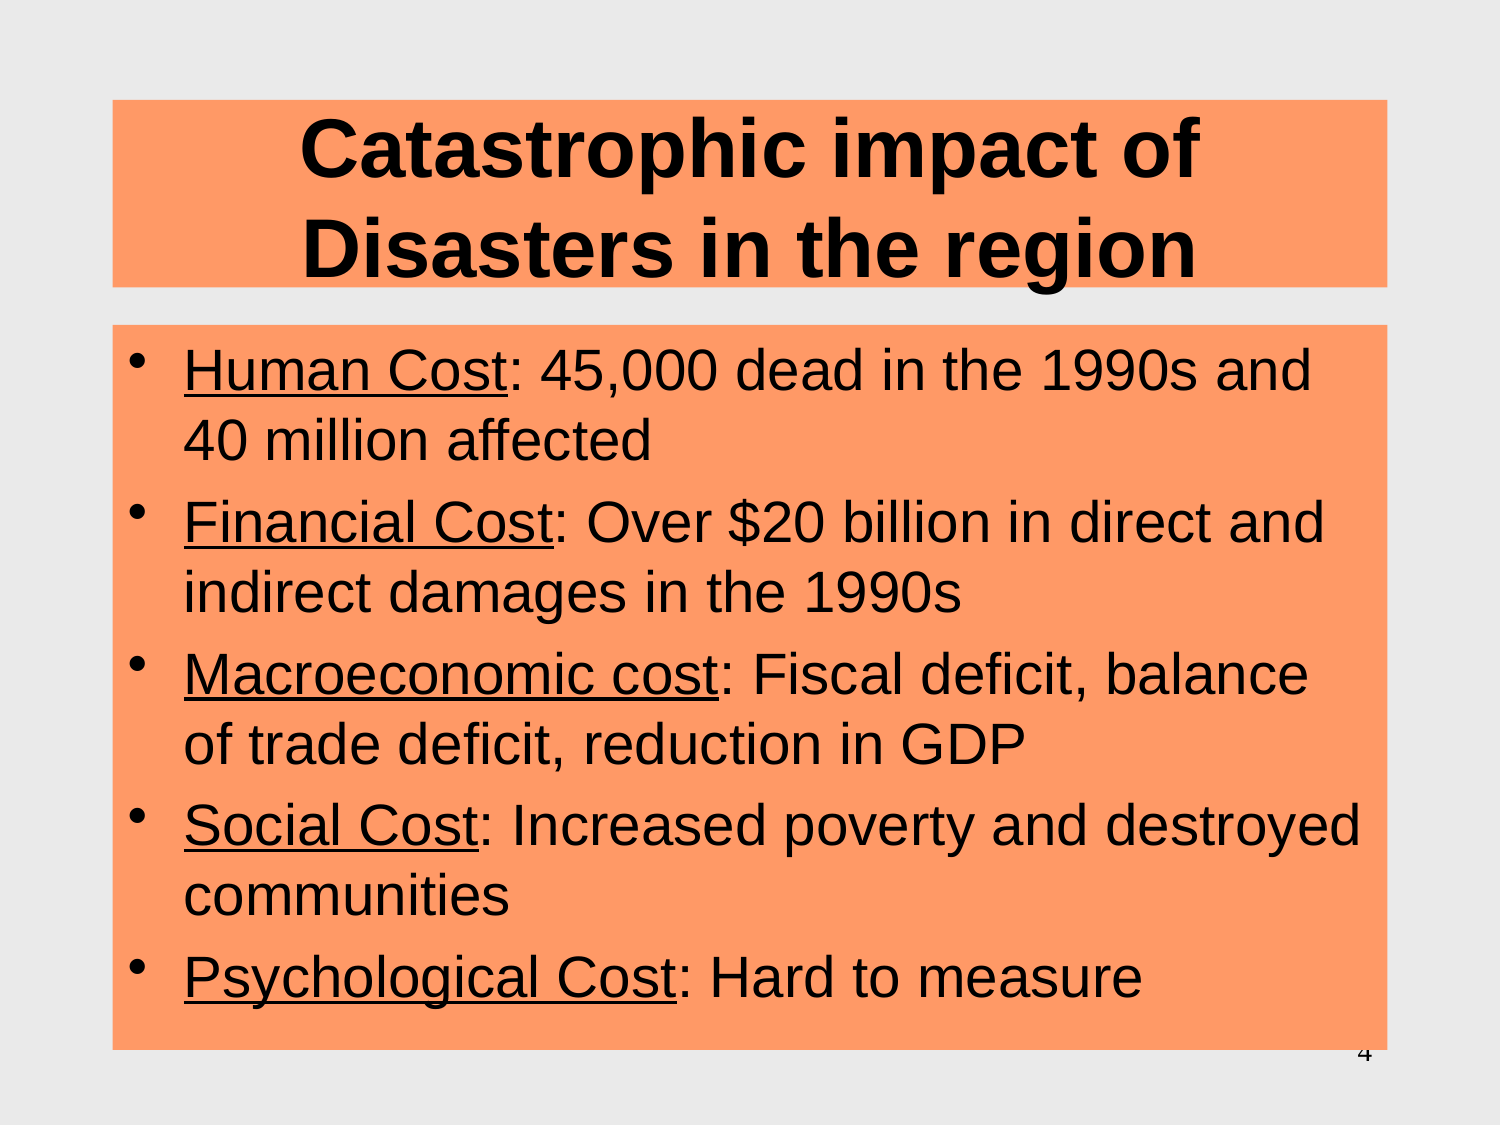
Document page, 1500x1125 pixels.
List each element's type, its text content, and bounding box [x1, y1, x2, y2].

slide_number 4 [1074, 1051, 1388, 1101]
title Catastrophic impact of Disasters in the region [112, 99, 1388, 288]
list Human Cost: 45,000 dead in the 1990s and 40 million affected Financial Cost: Over $20 billion in direct and indirect damages in the 1990s Macroeconomic cost: Fiscal deficit, balance of trade deficit, reduction in GDP Social Cost: Increased poverty and destroyed communities Psychological Cost: Hard to measure [112, 324, 1388, 1051]
